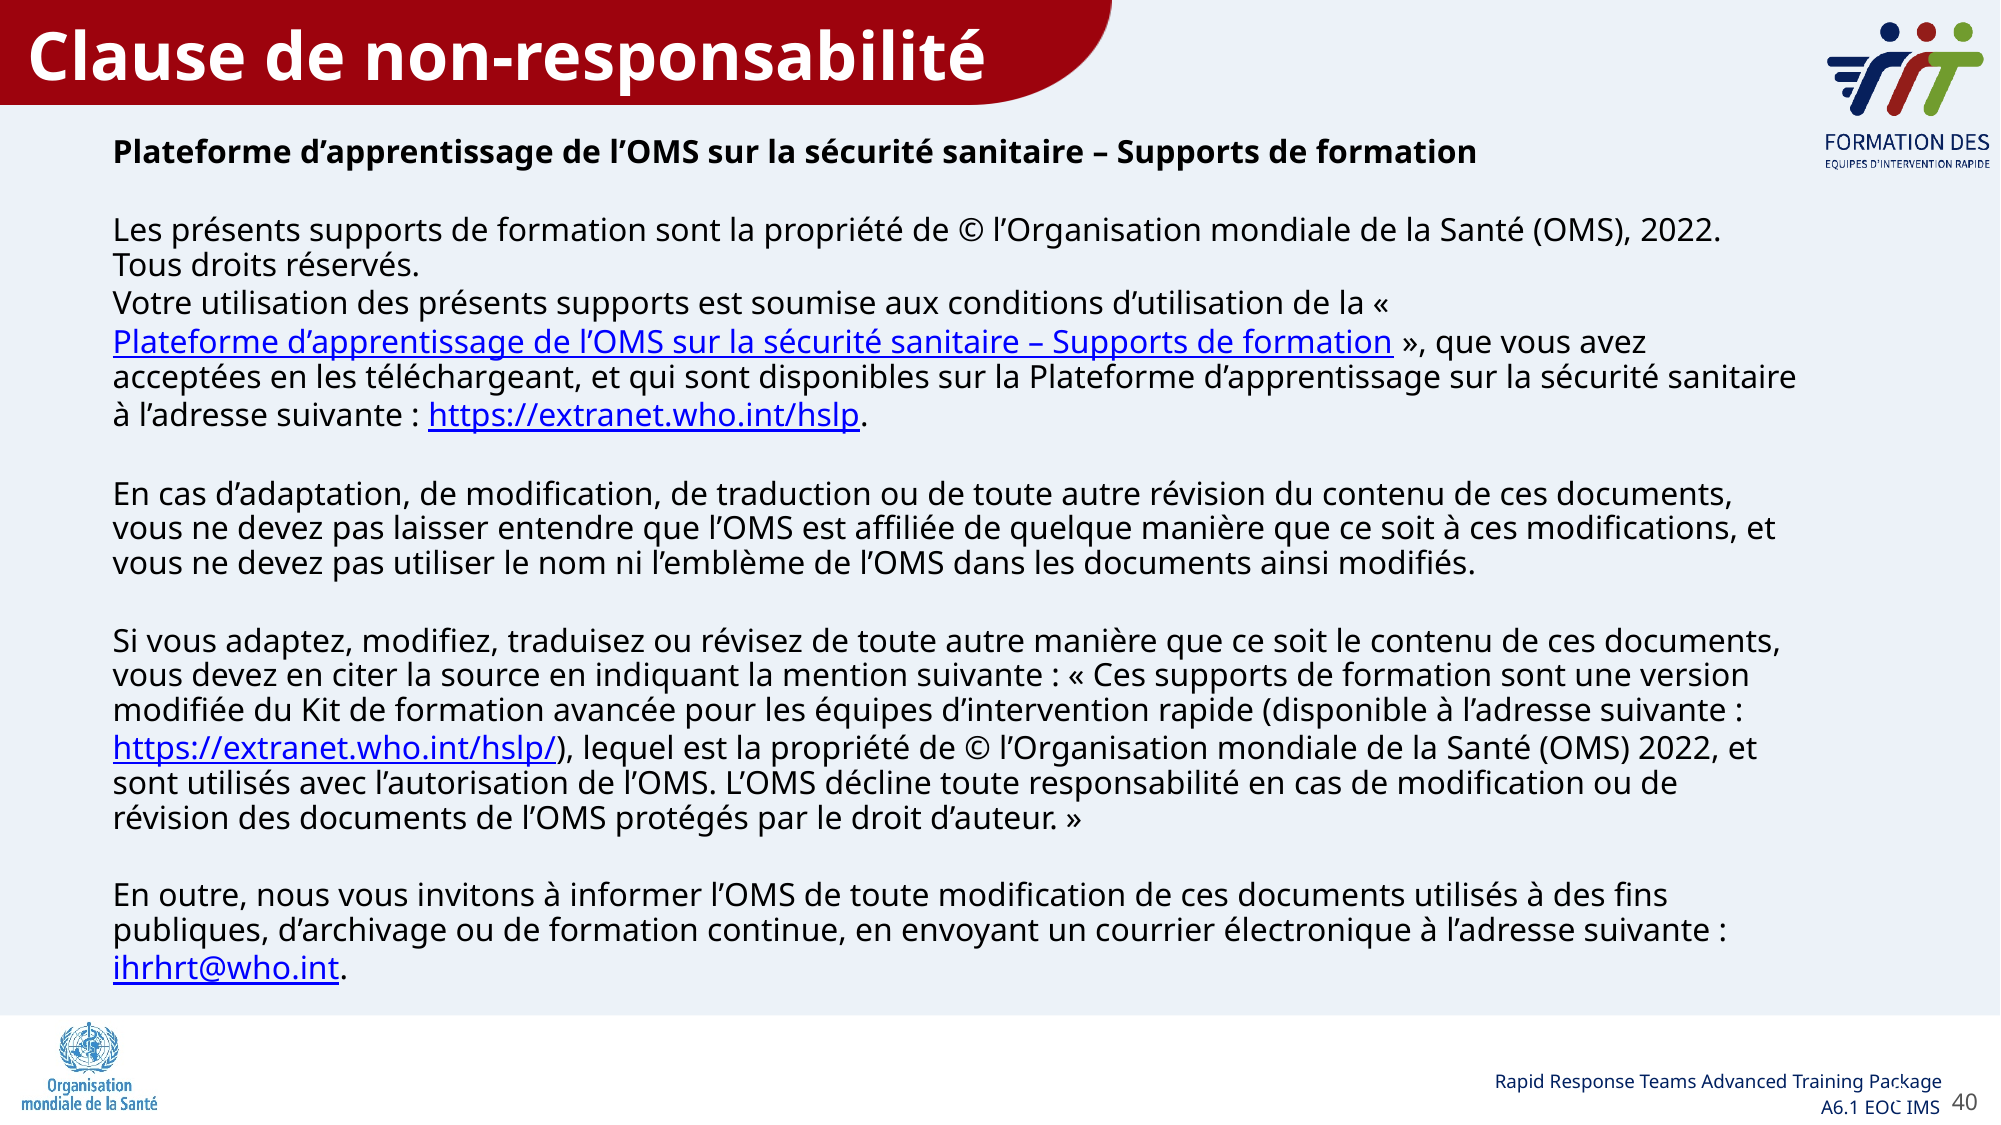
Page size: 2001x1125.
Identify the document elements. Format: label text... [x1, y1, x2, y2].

picture [1825, 21, 1990, 170]
picture [20, 1020, 158, 1111]
slide_number 40 [1882, 1037, 1930, 1092]
picture [0, 0, 1112, 105]
list Plateforme d’apprentissage de l’OMS sur la sécurité sanitaire – Supports de formation Les présents supports de formation sont la propriété de © l’Organisation mondiale de la Santé (OMS), 2022. Tous droits réservés. Votre utilisation des présents supports est soumise aux conditions d’utilisation de la « Plateforme d’apprentissage de l’OMS sur la sécurité sanitaire – Supports de formation », que vous avez acceptées en les téléchargeant, et qui sont disponibles sur la Plateforme d’apprentissage sur la sécurité sanitaire à l’adresse suivante : https://extranet.who.int/hslp. En cas d’adaptation, de modification, de traduction ou de toute autre révision du contenu de ces documents, vous ne devez pas laisser entendre que l’OMS est affiliée de quelque manière que ce soit à ces modifications, et vous ne devez pas utiliser le nom ni l’emblème de l’OMS dans les documents ainsi modifiés. Si vous adaptez, modifiez, traduisez ou révisez de toute autre manière que ce soit le contenu de ces documents, vous devez en citer la source en indiquant la mention suivante : « Ces supports de formation sont une version modifiée du Kit de formation avancée pour les équipes d’intervention rapide (disponible à l’adresse suivante : https://extranet.who.int/hslp/), lequel est la propriété de © l’Organisation mondiale de la Santé (OMS) 2022, et sont utilisés avec l’autorisation de l’OMS. L’OMS décline toute responsabilité en cas de modification ou de révision des documents de l’OMS protégés par le droit d’auteur. » En outre, nous vous invitons à informer l’OMS de toute modification de ces documents utilisés à des fins publiques, d’archivage ou de formation continue, en envoyant un courrier électronique à l’adresse suivante : ihrhrt@who.int. [112, 135, 1801, 991]
